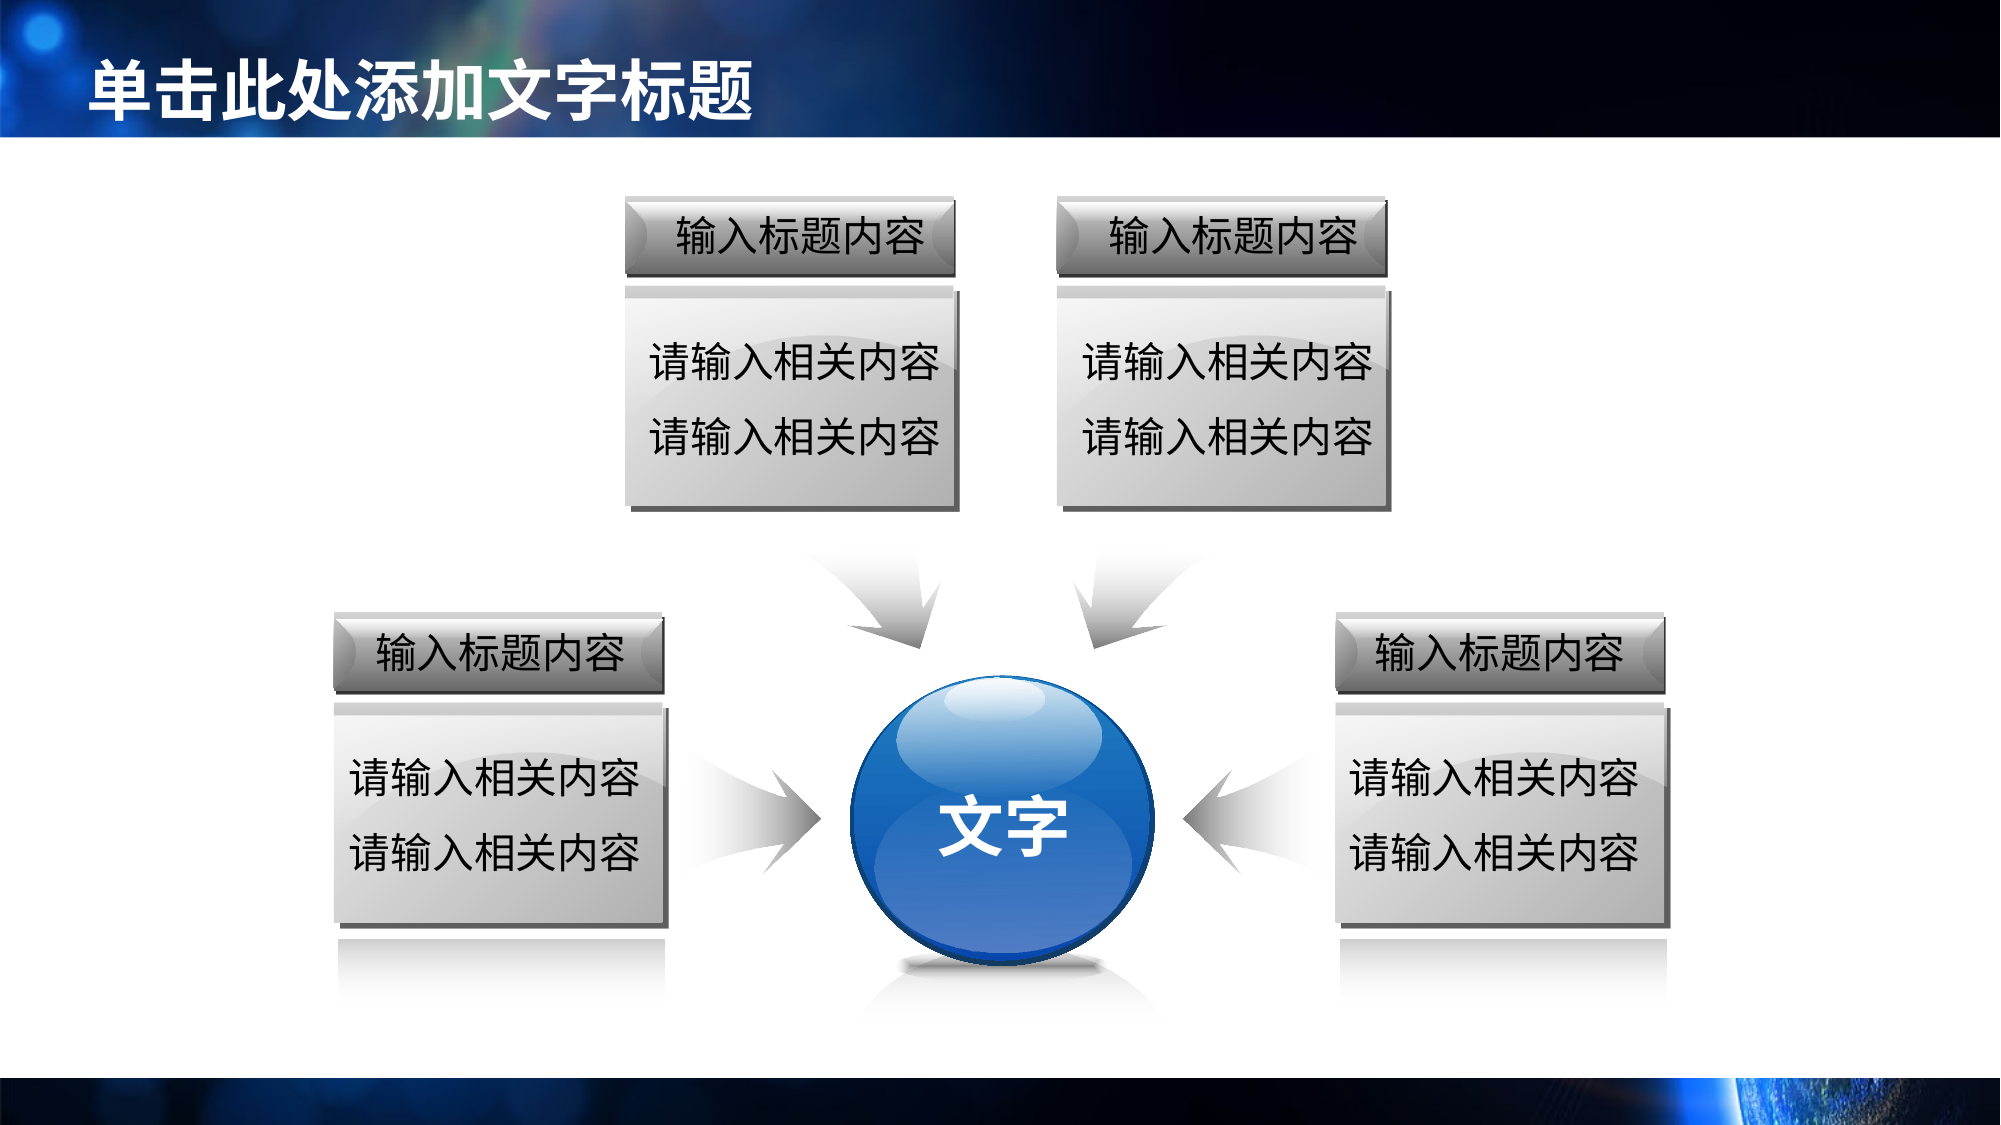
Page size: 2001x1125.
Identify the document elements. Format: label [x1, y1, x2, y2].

text_box [1016, 196, 1451, 506]
text_box [677, 543, 1325, 884]
text_box [850, 884, 1167, 1026]
picture [0, 1078, 2000, 1125]
text_box [1283, 612, 1717, 1006]
text_box [583, 196, 1016, 506]
text_box [283, 612, 718, 1006]
picture [0, 0, 2000, 137]
